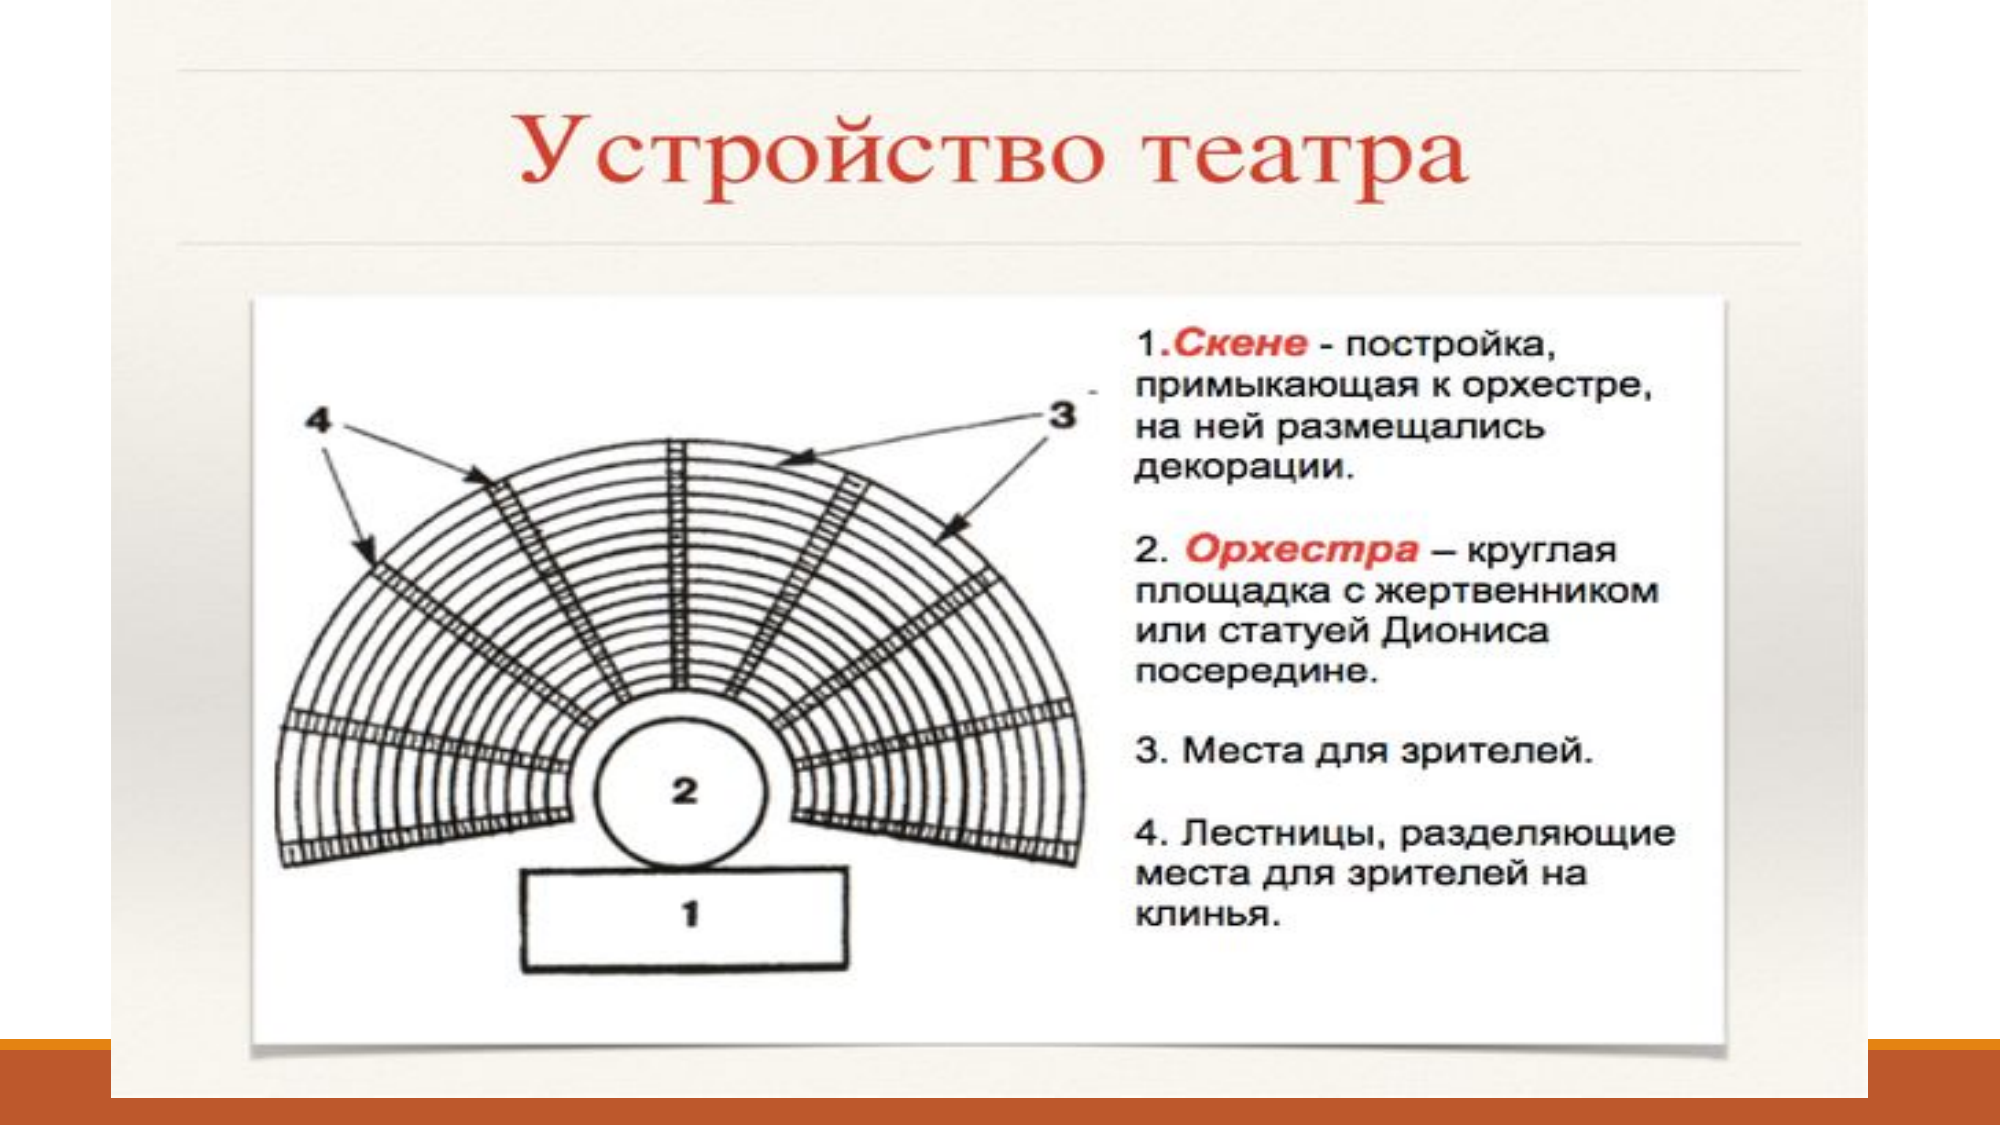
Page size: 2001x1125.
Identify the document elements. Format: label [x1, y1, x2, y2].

list [110, 0, 1869, 1099]
